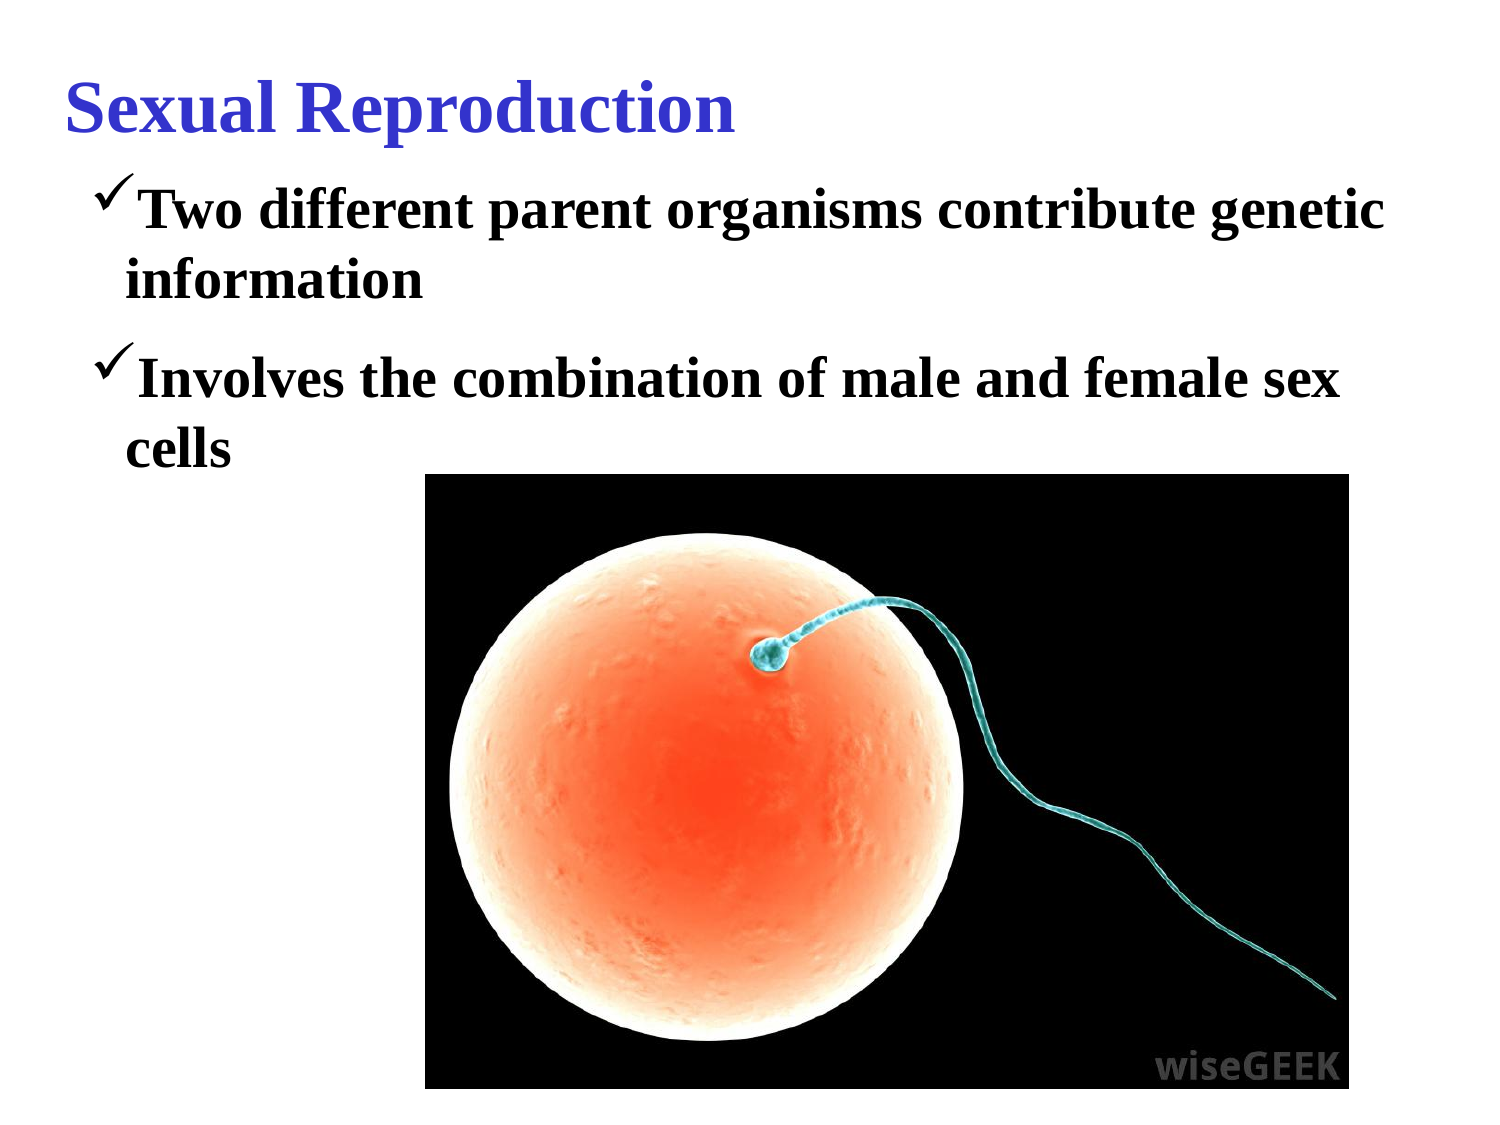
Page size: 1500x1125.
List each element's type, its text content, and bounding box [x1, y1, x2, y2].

text_box Sexual Reproduction [49, 49, 1038, 155]
text_box Two different parent organisms contribute genetic information Involves the combination of male and female sex cells [74, 162, 1438, 487]
picture [424, 474, 1349, 1090]
